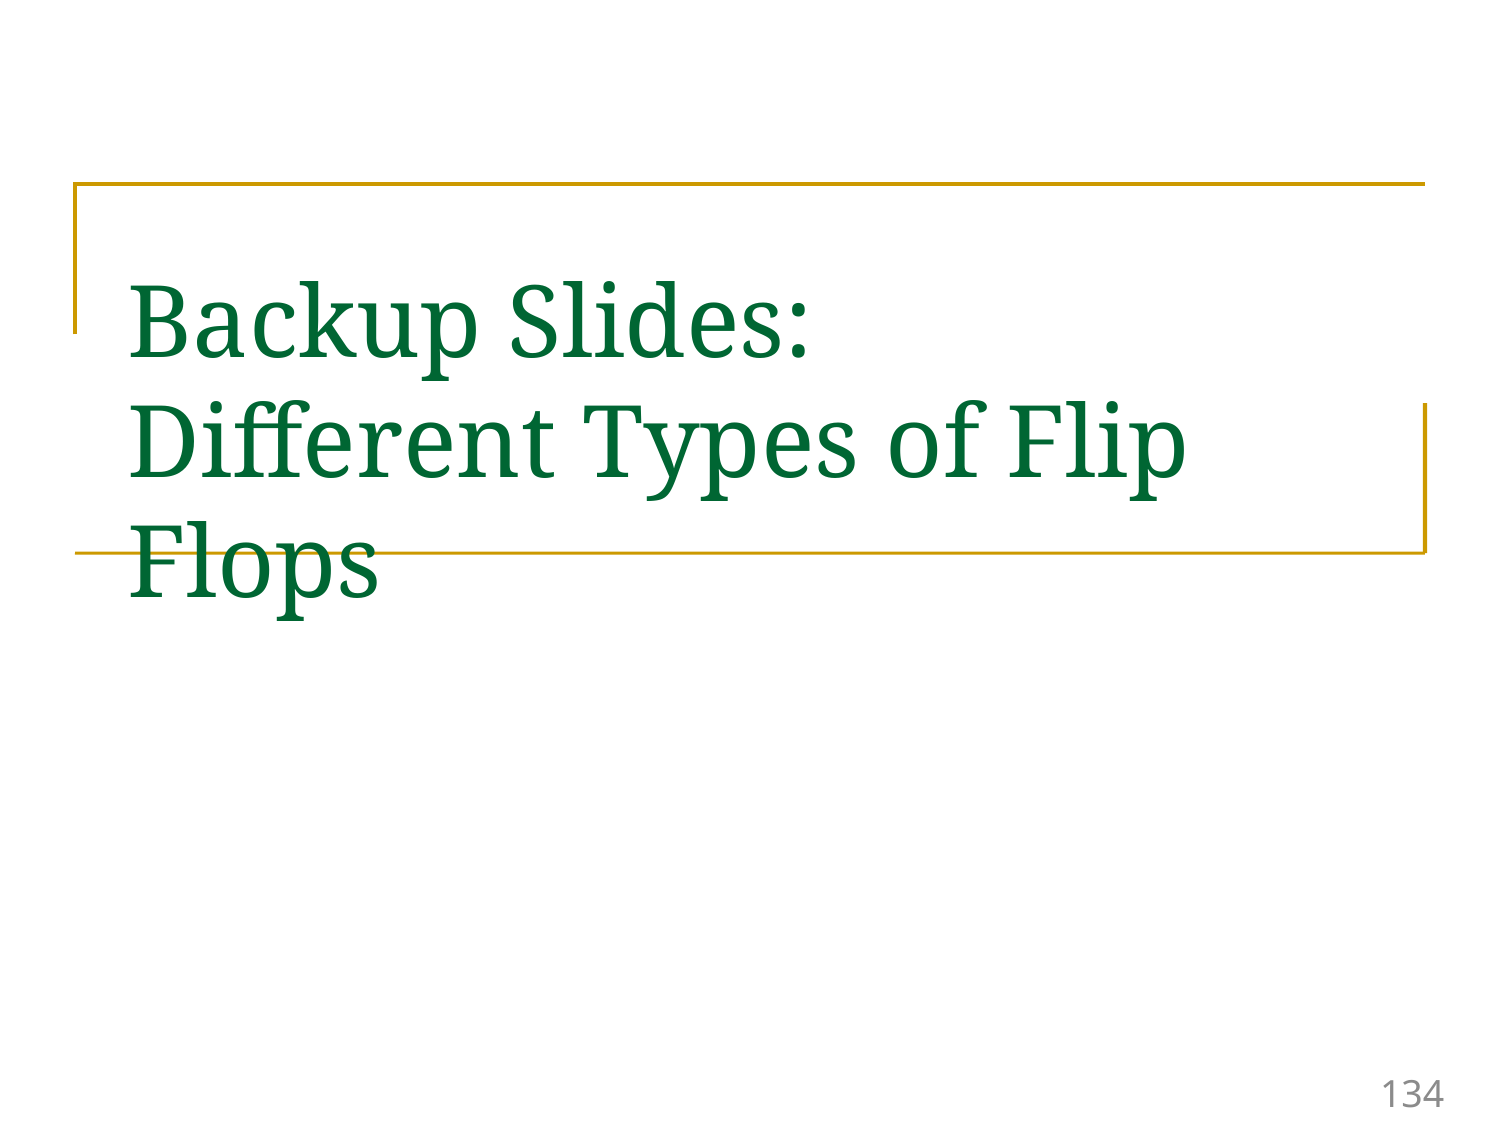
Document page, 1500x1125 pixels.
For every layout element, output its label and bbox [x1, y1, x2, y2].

slide_number [1121, 1066, 1460, 1125]
title [112, 249, 1413, 538]
